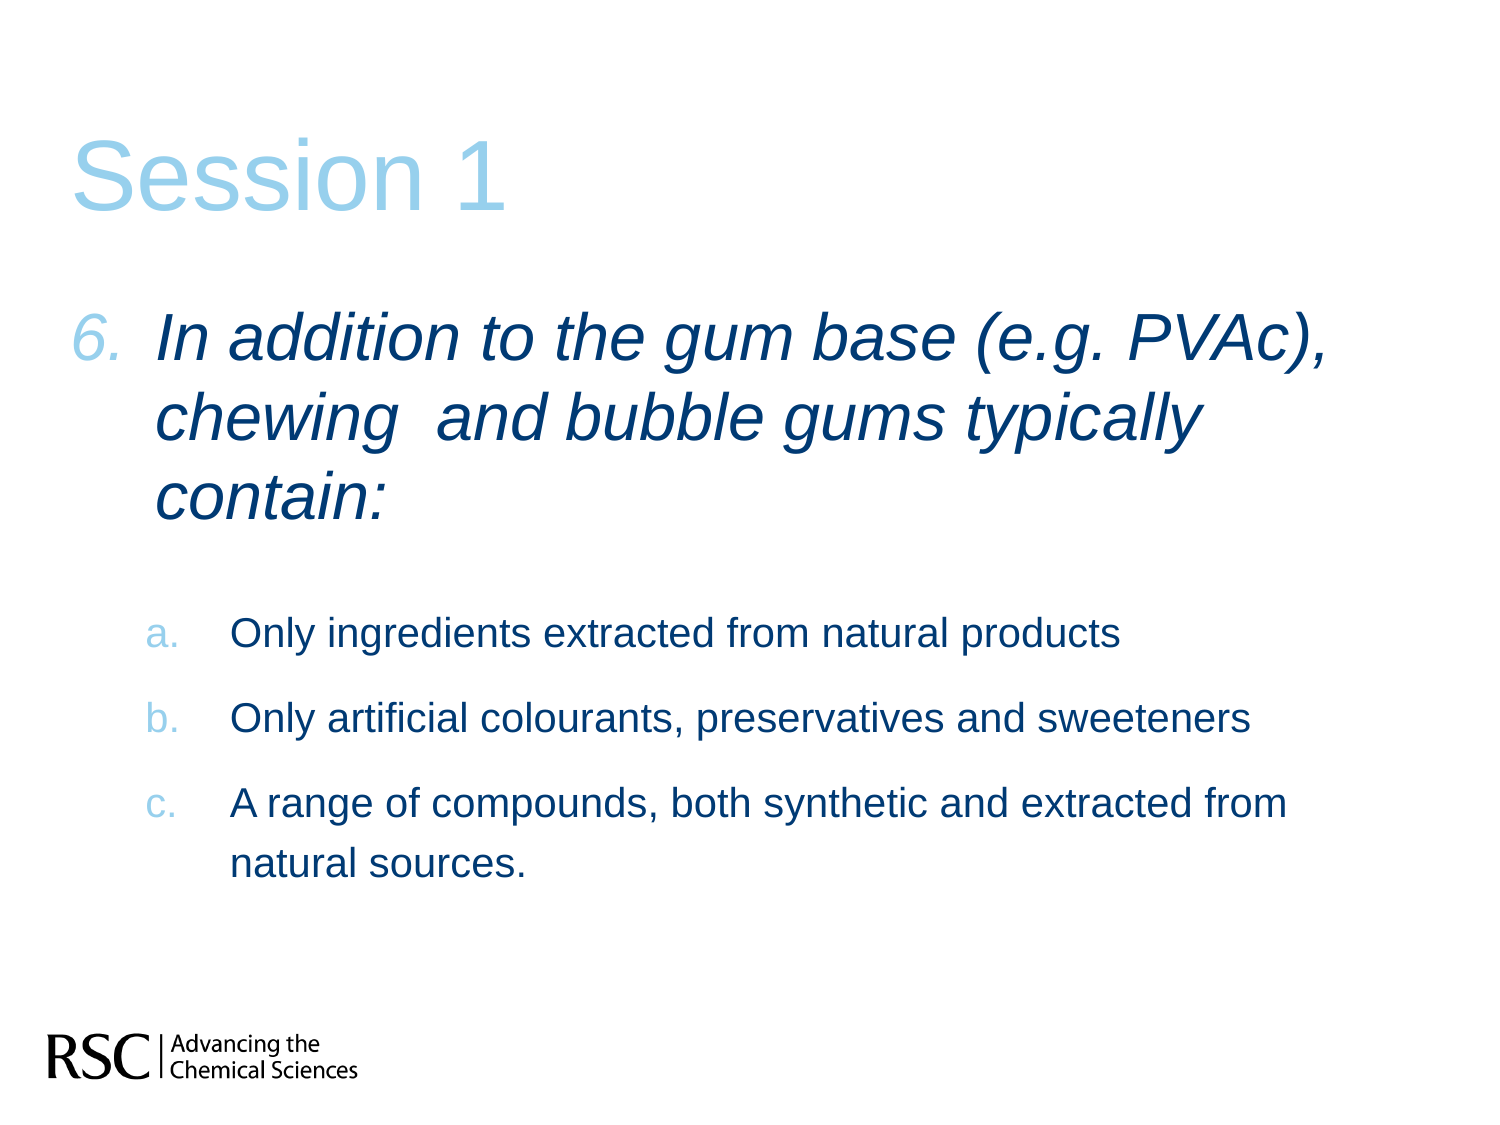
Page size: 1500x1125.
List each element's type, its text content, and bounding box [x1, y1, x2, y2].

subtitle In addition to the gum base (e.g. PVAc), chewing and bubble gums typically contain: Only ingredients extracted from natural products Only artificial colourants, preservatives and sweeteners A range of compounds, both synthetic and extracted from natural sources. [55, 285, 1438, 1070]
title Session 1 [55, 49, 1438, 238]
